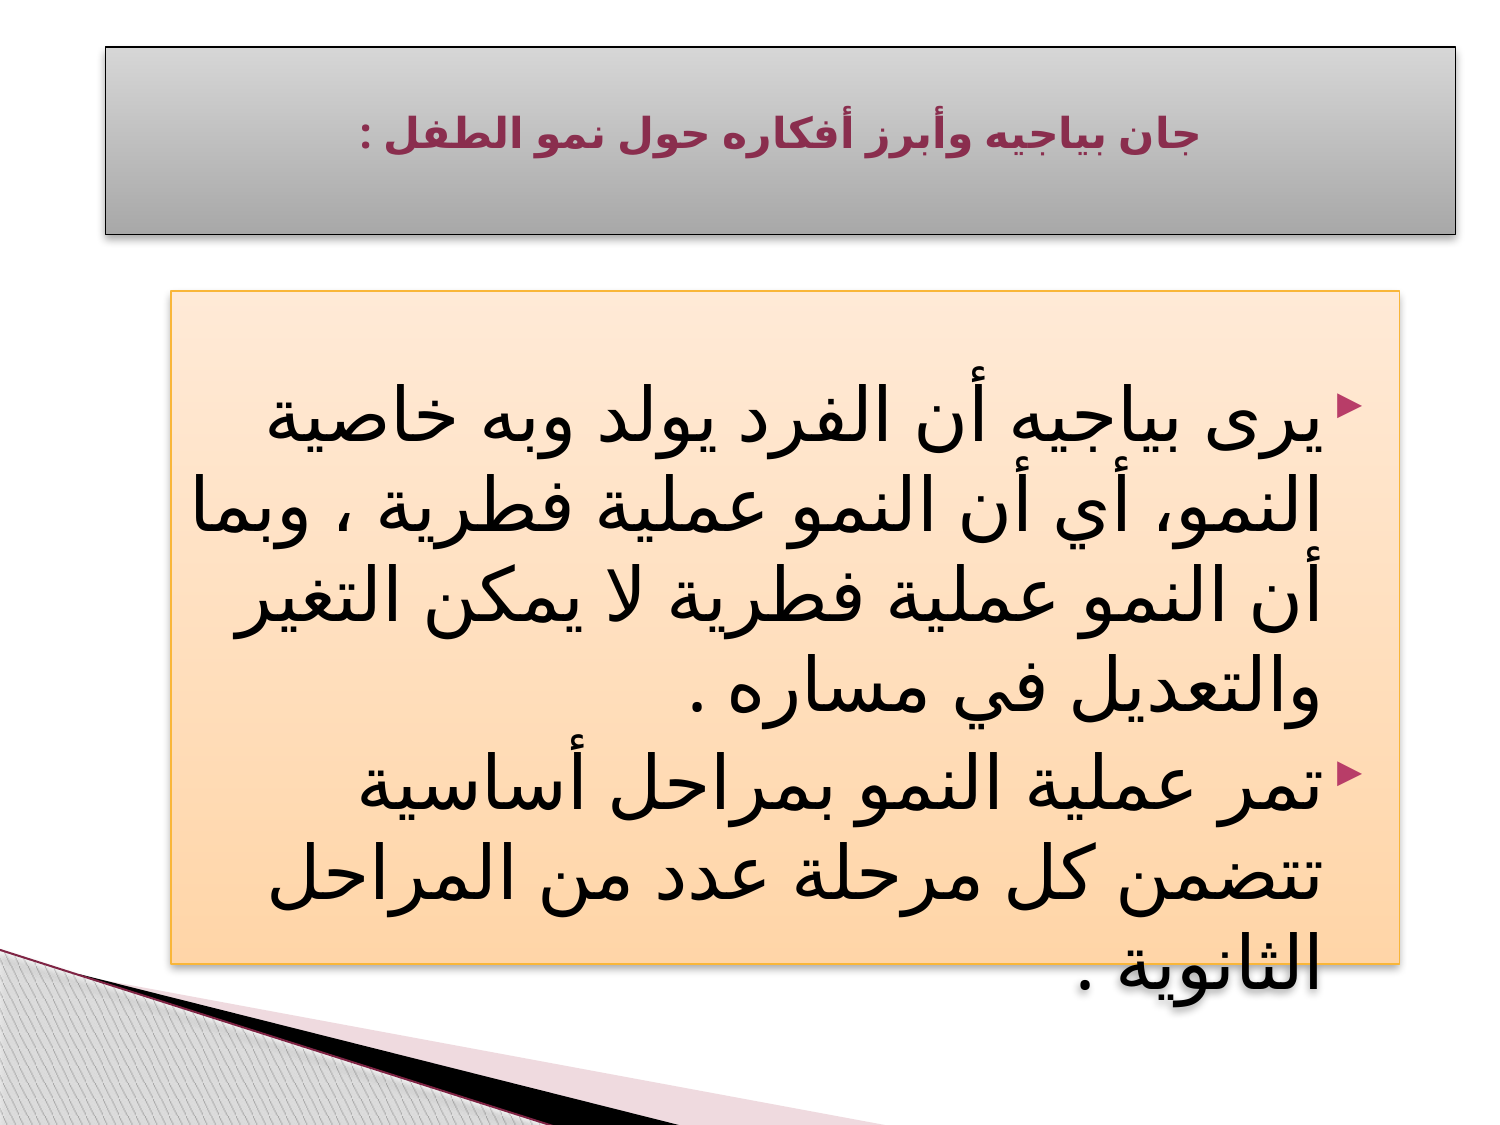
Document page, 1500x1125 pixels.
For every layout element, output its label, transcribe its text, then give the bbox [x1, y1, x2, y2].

list يرى بياجيه أن الفرد يولد وبه خاصية النمو، أي أن النمو عملية فطرية ، وبما أن النمو عملية فطرية لا يمكن التغير والتعديل في مساره . تمر عملية النمو بمراحل أساسية تتضمن كل مرحلة عدد من المراحل الثانوية . [170, 290, 1400, 965]
title جان بياجيه وأبرز أفكاره حول نمو الطفل : [105, 46, 1456, 235]
